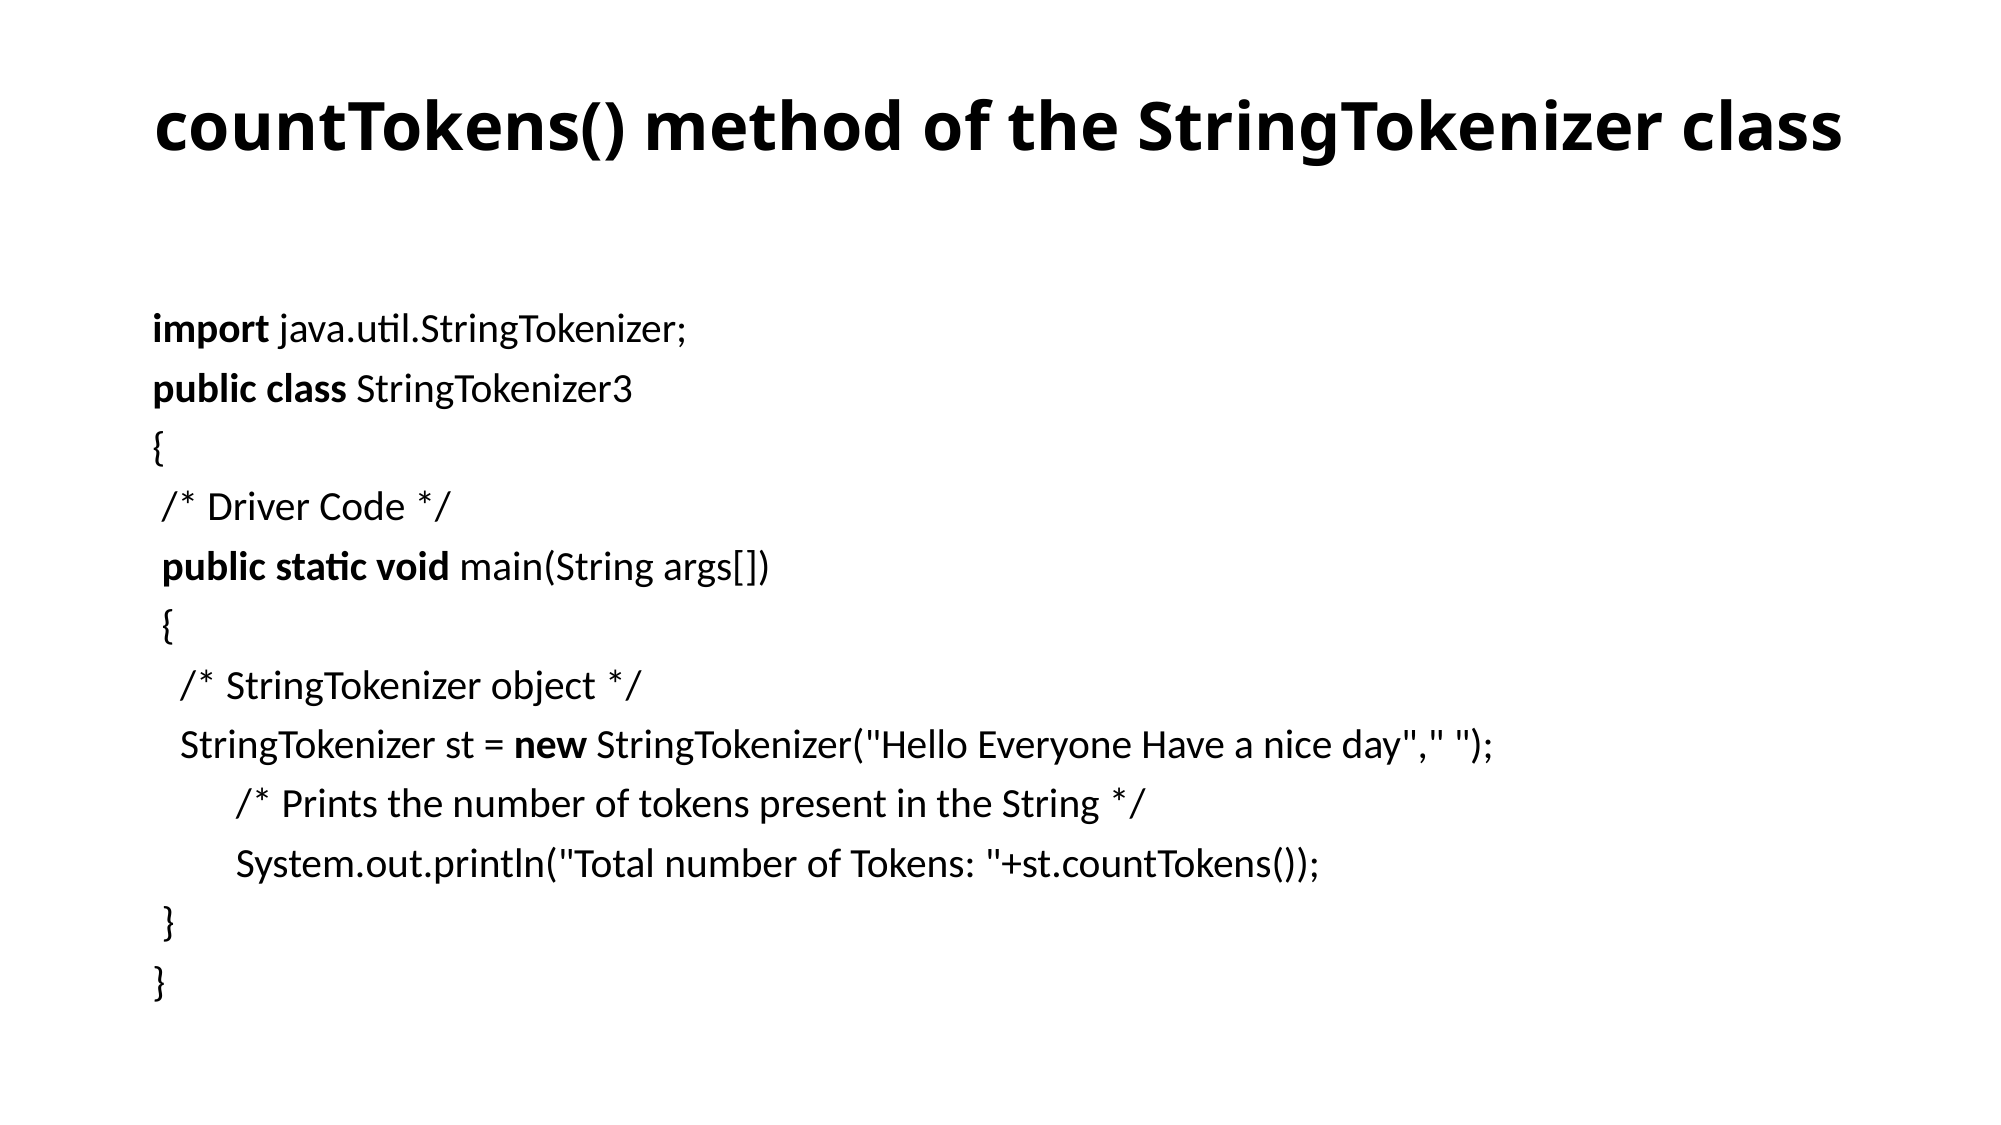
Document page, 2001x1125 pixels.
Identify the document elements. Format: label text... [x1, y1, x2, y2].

list import java.util.StringTokenizer; public class StringTokenizer3 { /* Driver Code */ public static void main(String args[]) { /* StringTokenizer object */ StringTokenizer st = new StringTokenizer("Hello Everyone Have a nice day"," "); /* Prints the number of tokens present in the String */ System.out.println("Total number of Tokens: "+st.countTokens()); } } [137, 299, 1863, 1014]
title countTokens() method of the StringTokenizer class [137, 59, 1863, 278]
